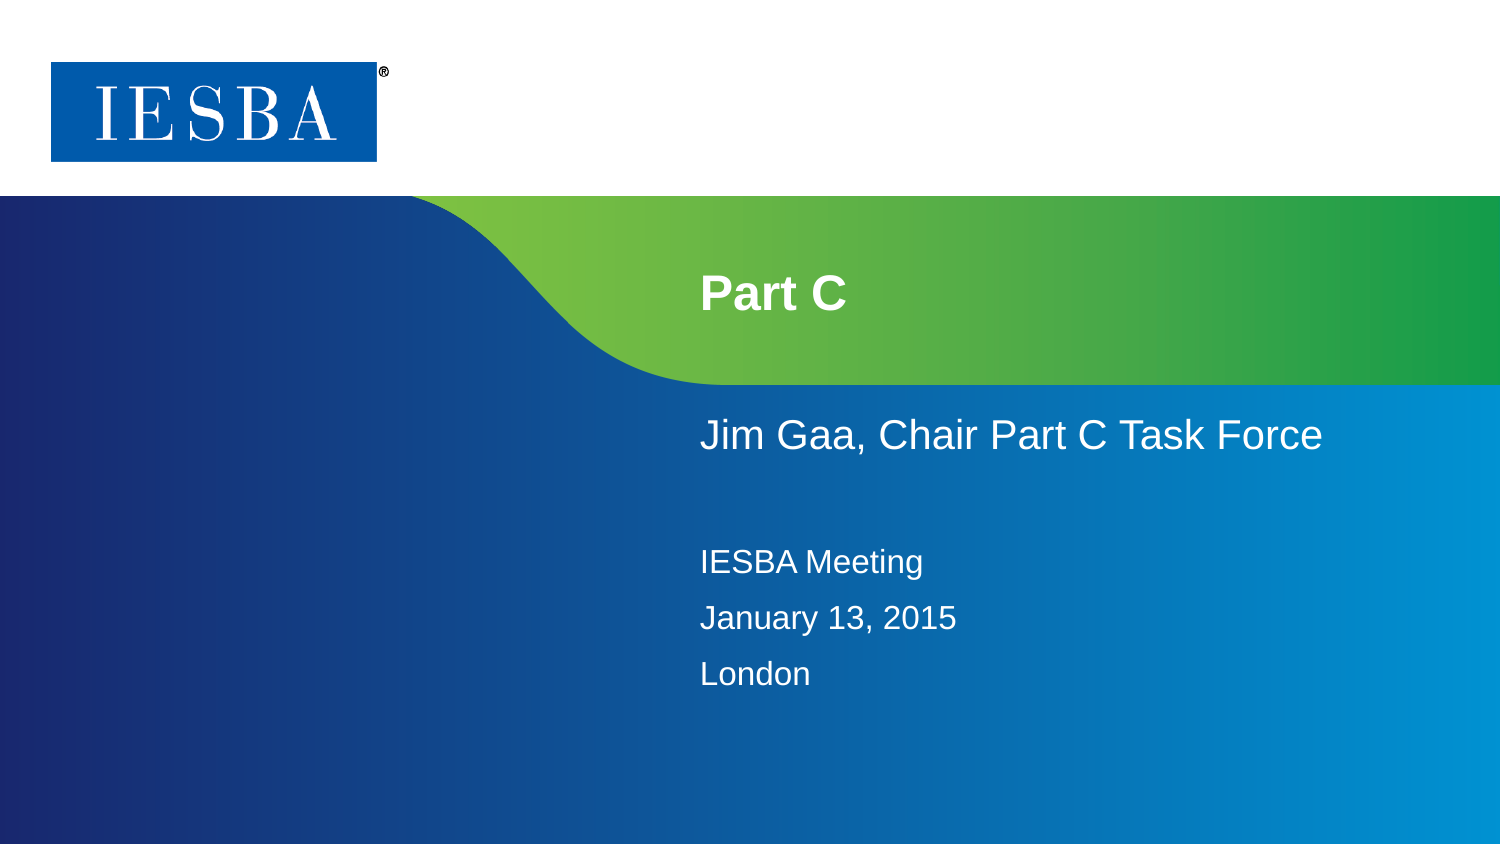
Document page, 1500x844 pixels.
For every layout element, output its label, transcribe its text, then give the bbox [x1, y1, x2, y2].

picture [51, 62, 389, 162]
picture [412, 196, 1500, 385]
subtitle Jim Gaa, Chair Part C Task Force IESBA Meeting January 13, 2015 London [699, 407, 1463, 785]
title Part C [699, 229, 1463, 352]
